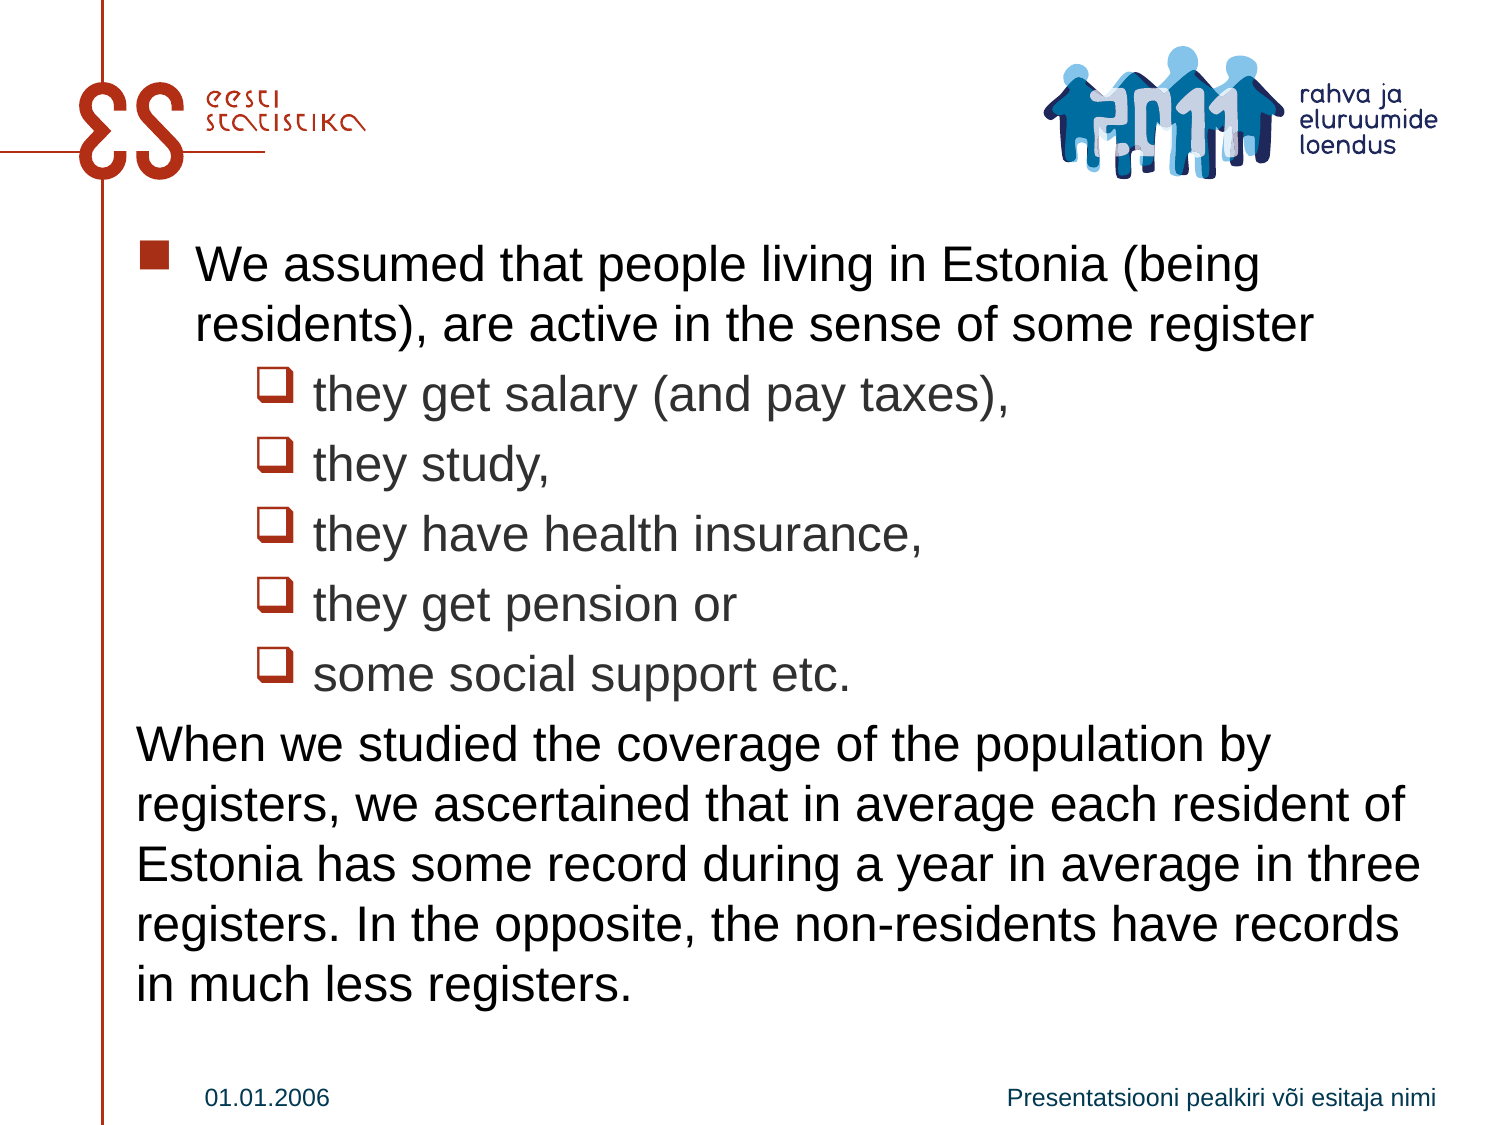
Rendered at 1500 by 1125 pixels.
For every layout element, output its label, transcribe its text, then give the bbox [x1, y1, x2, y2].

footer 01.01.2006 [204, 1087, 680, 1125]
list We assumed that people living in Estonia (being residents), are active in the sense of some register they get salary (and pay taxes), they study, they have health insurance, they get pension or some social support etc. When we studied the coverage of the population by registers, we ascertained that in average each resident of Estonia has some record during a year in average in three registers. In the opposite, the non-residents have records in much less registers. [135, 231, 1438, 1051]
